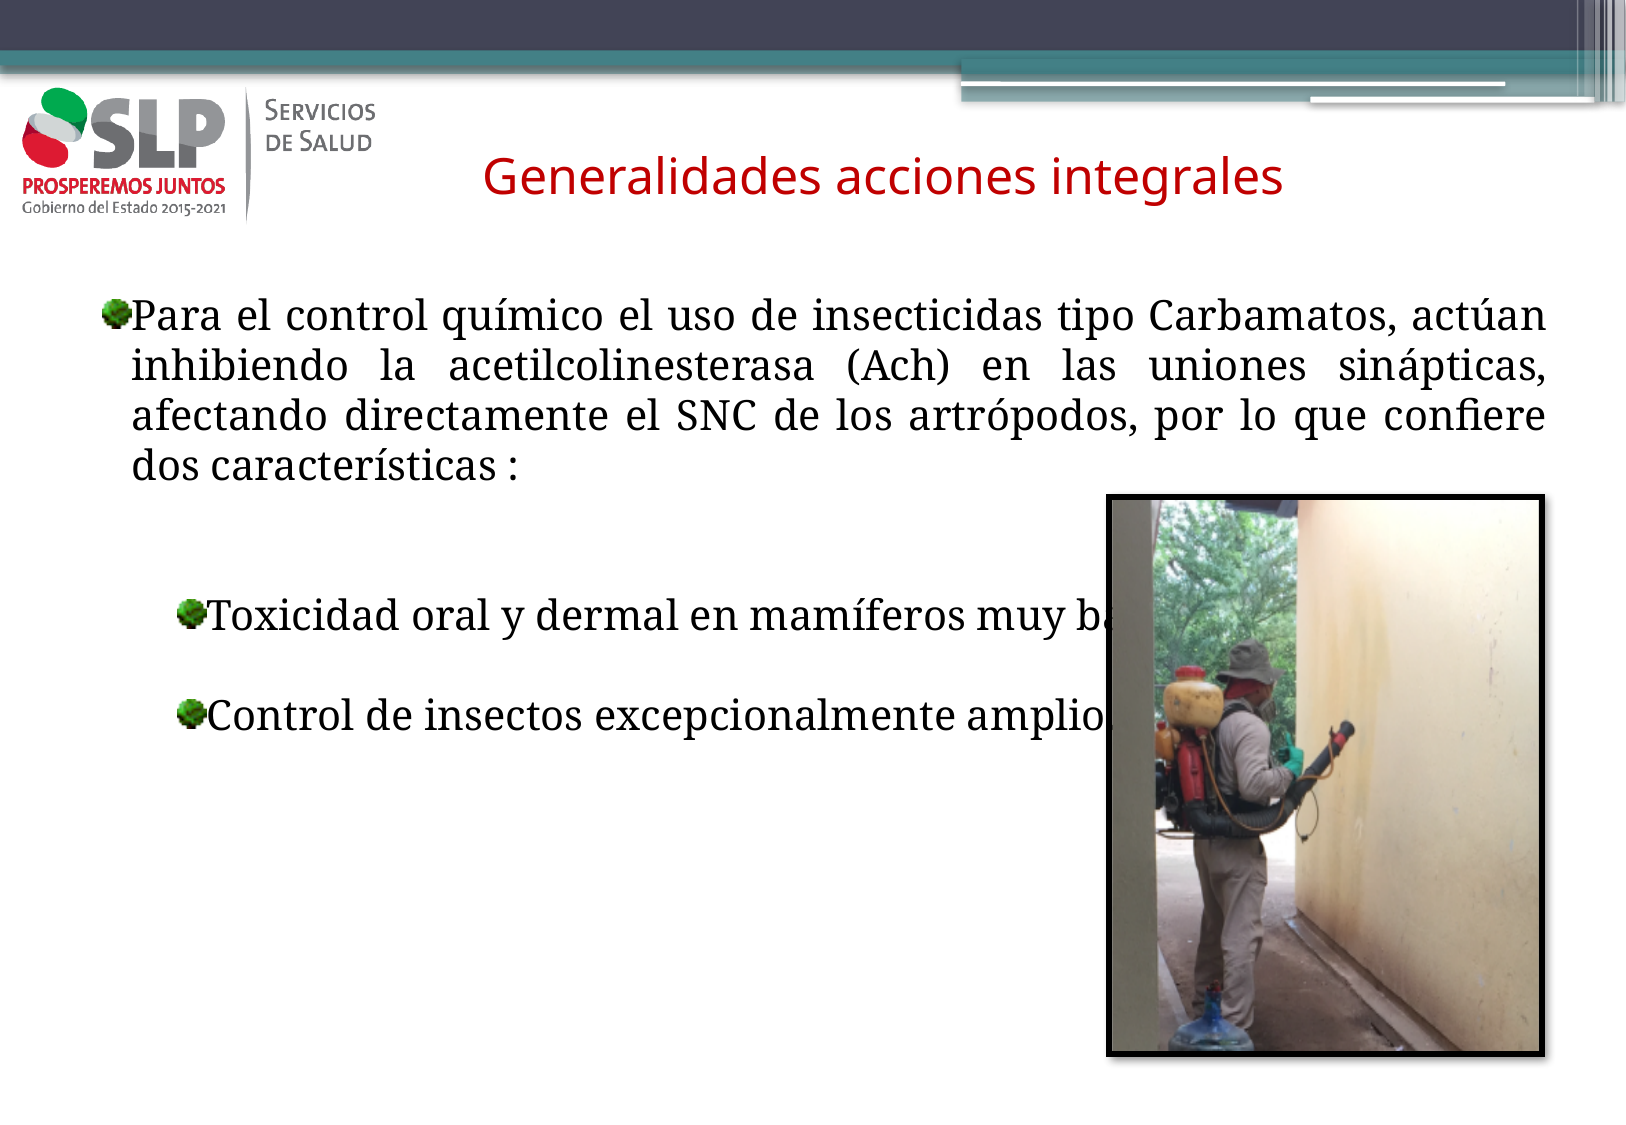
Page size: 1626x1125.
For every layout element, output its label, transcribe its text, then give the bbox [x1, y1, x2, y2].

picture [102, 299, 132, 329]
picture [1112, 499, 1539, 1051]
text_box Para el control químico el uso de insecticidas tipo Carbamatos, actúan inhibiendo la acetilcolinesterasa (Ach) en las uniones sinápticas, afectando directamente el SNC de los artrópodos, por lo que confiere dos características : Toxicidad oral y dermal en mamíferos muy baja. Control de insectos excepcionalmente amplio. [87, 281, 1563, 747]
picture [22, 87, 376, 226]
text_box Generalidades acciones integrales [468, 137, 1300, 213]
picture [177, 699, 207, 729]
picture [177, 599, 207, 629]
